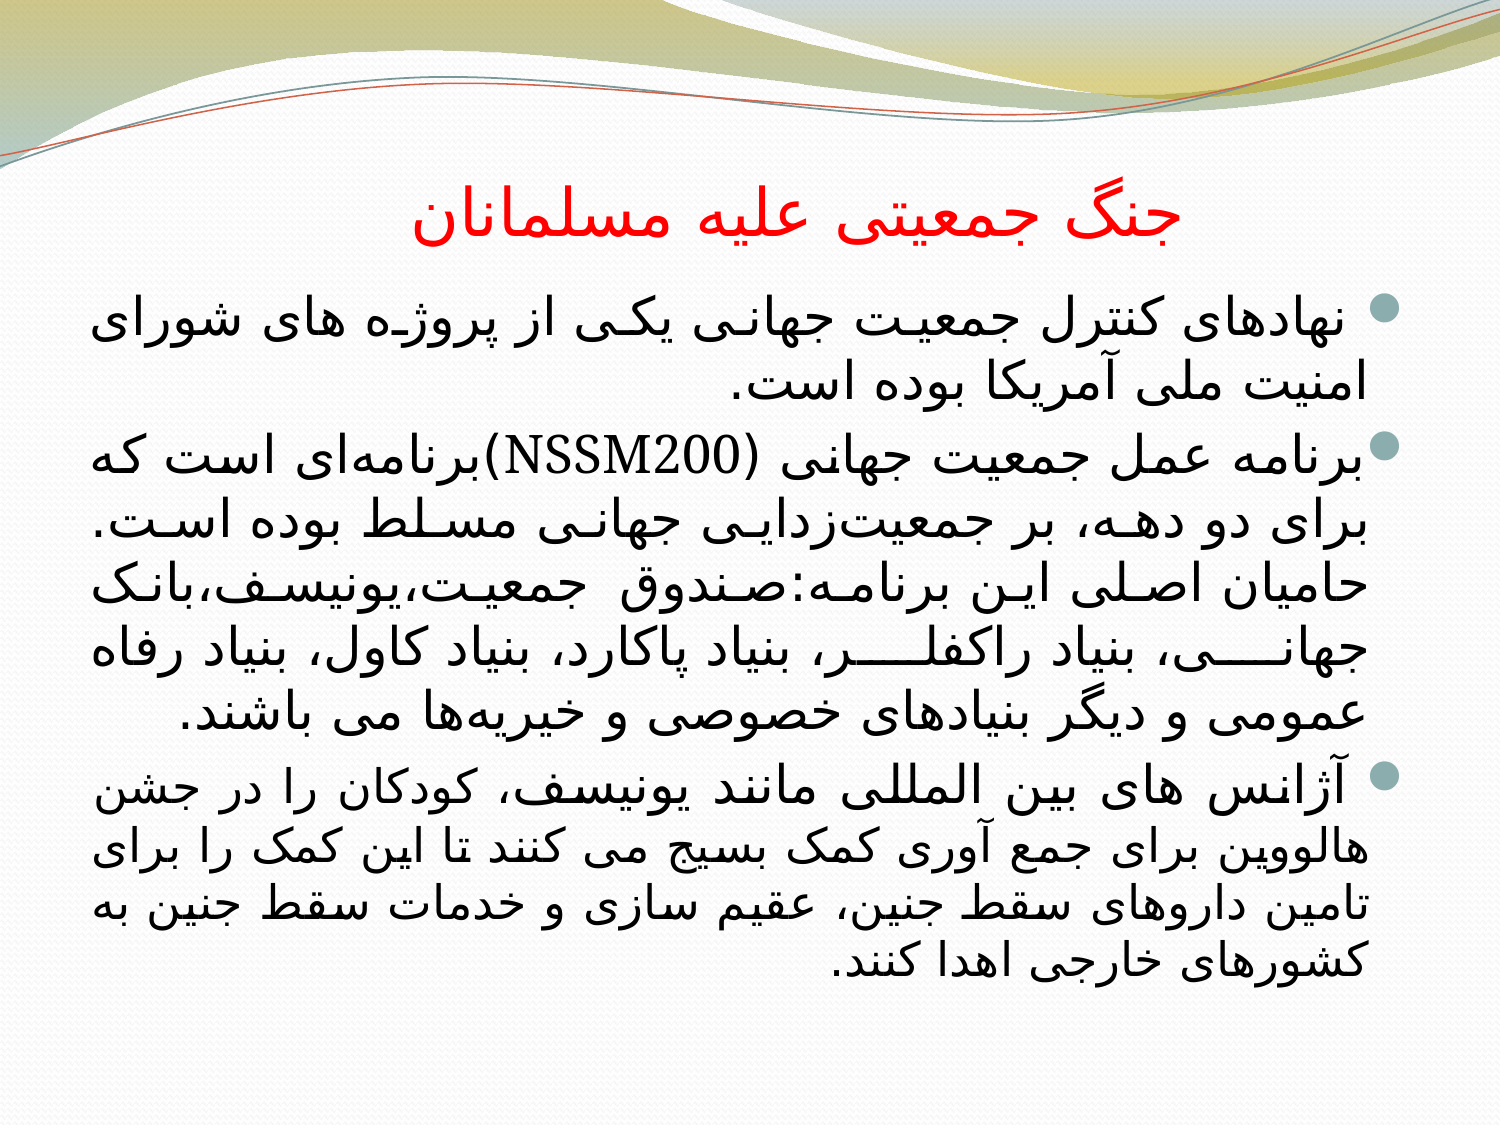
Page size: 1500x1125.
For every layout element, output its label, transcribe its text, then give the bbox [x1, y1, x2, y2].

title جنگ جمعیتی علیه مسلمانان [349, 162, 1226, 251]
list نهادهای کنترل جمعیت جهانی یکی از پروژه های شورای امنیت ملی آمریکا بوده است. برنامه عمل جمعیت جهانی (NSSM200)برنامه‌ای است که برای دو دهه، بر جمعیت‌زدایی جهانی مسلط بوده است. حامیان اصلی این برنامه:صندوق جمعیت،یونیسف،بانک جهانی، بنیاد راکفلر، بنیاد پاکارد، بنیاد کاول، بنیاد رفاه عمومی و دیگر بنیادهای خصوصی و خیریه‌ها می باشند. آژانس های بین المللی مانند یونیسف، کودکان را در جشن هالووین برای جمع آوری کمک بسیج می کنند تا این کمک را برای تامین داروهای سقط جنین، عقیم سازی و خدمات سقط جنین به کشورهای خارجی اهدا کنند. [74, 274, 1426, 1038]
